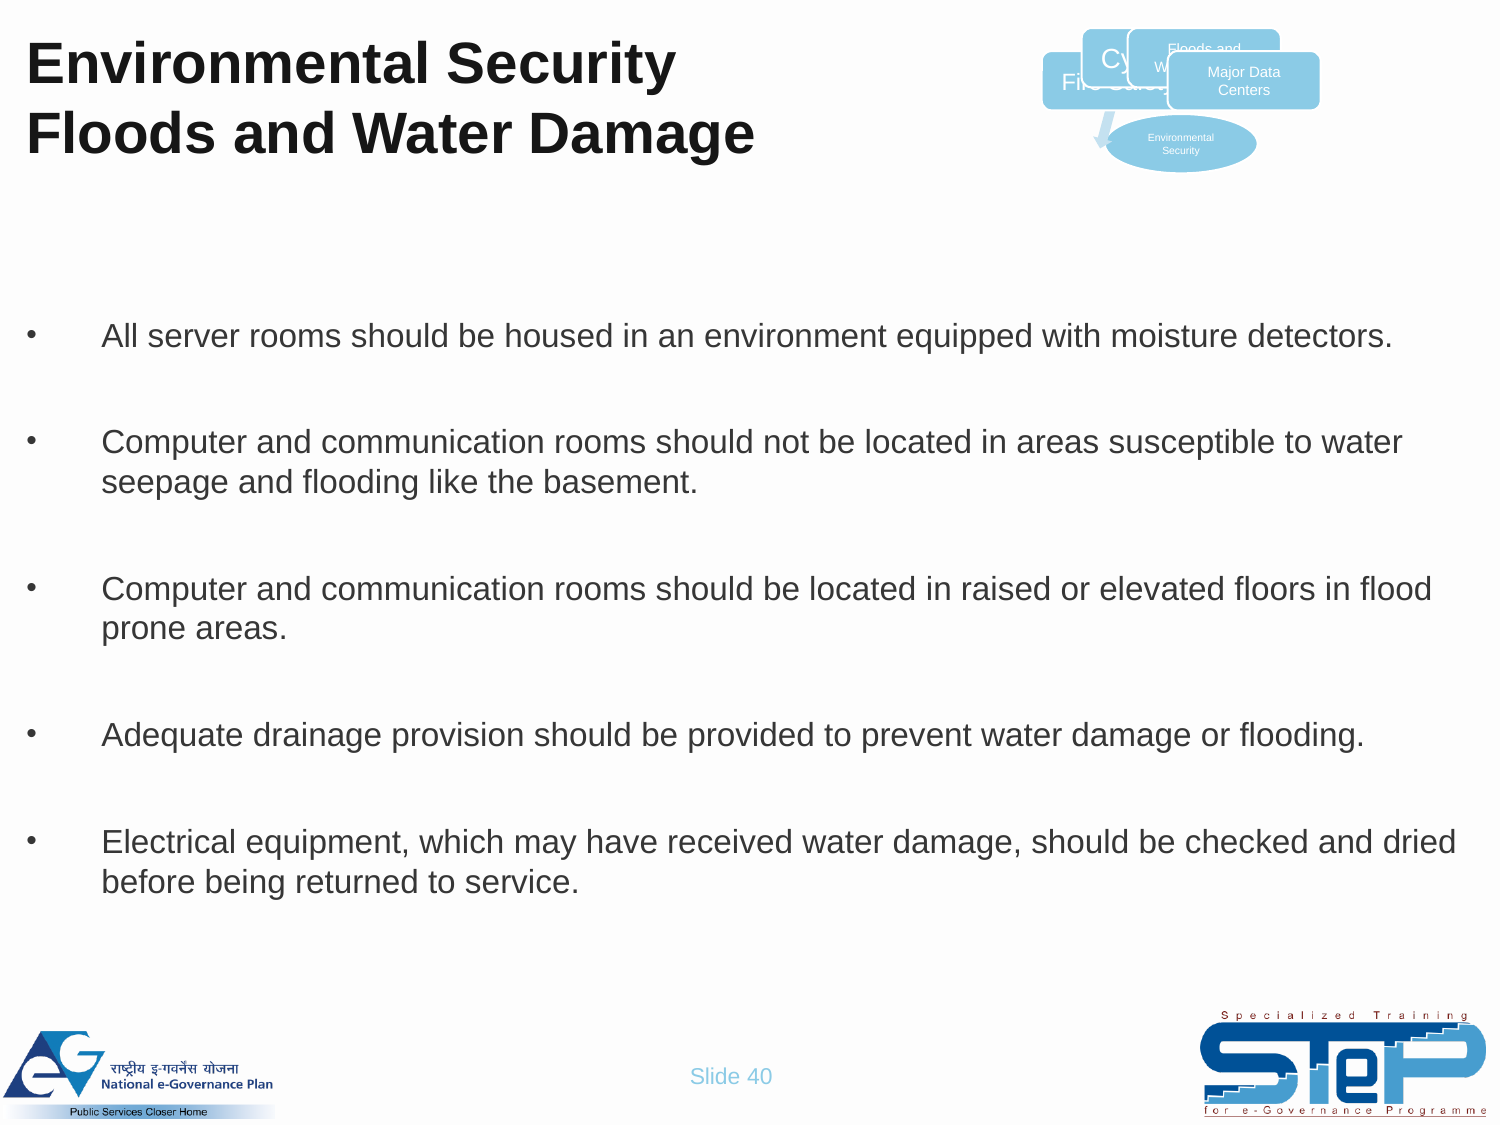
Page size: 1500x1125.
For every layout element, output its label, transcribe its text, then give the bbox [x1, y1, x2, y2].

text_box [874, 24, 1488, 263]
picture [1200, 1011, 1486, 1117]
picture [2, 1031, 275, 1119]
title Environmental Security Floods and Water Damage [26, 24, 872, 150]
list All server rooms should be housed in an environment equipped with moisture detectors. Computer and communication rooms should not be located in areas susceptible to water seepage and flooding like the basement. Computer and communication rooms should be located in raised or elevated floors in flood prone areas. Adequate drainage provision should be provided to prevent water damage or flooding. Electrical equipment, which may have received water damage, should be checked and dried before being returned to service. [26, 313, 1474, 1026]
